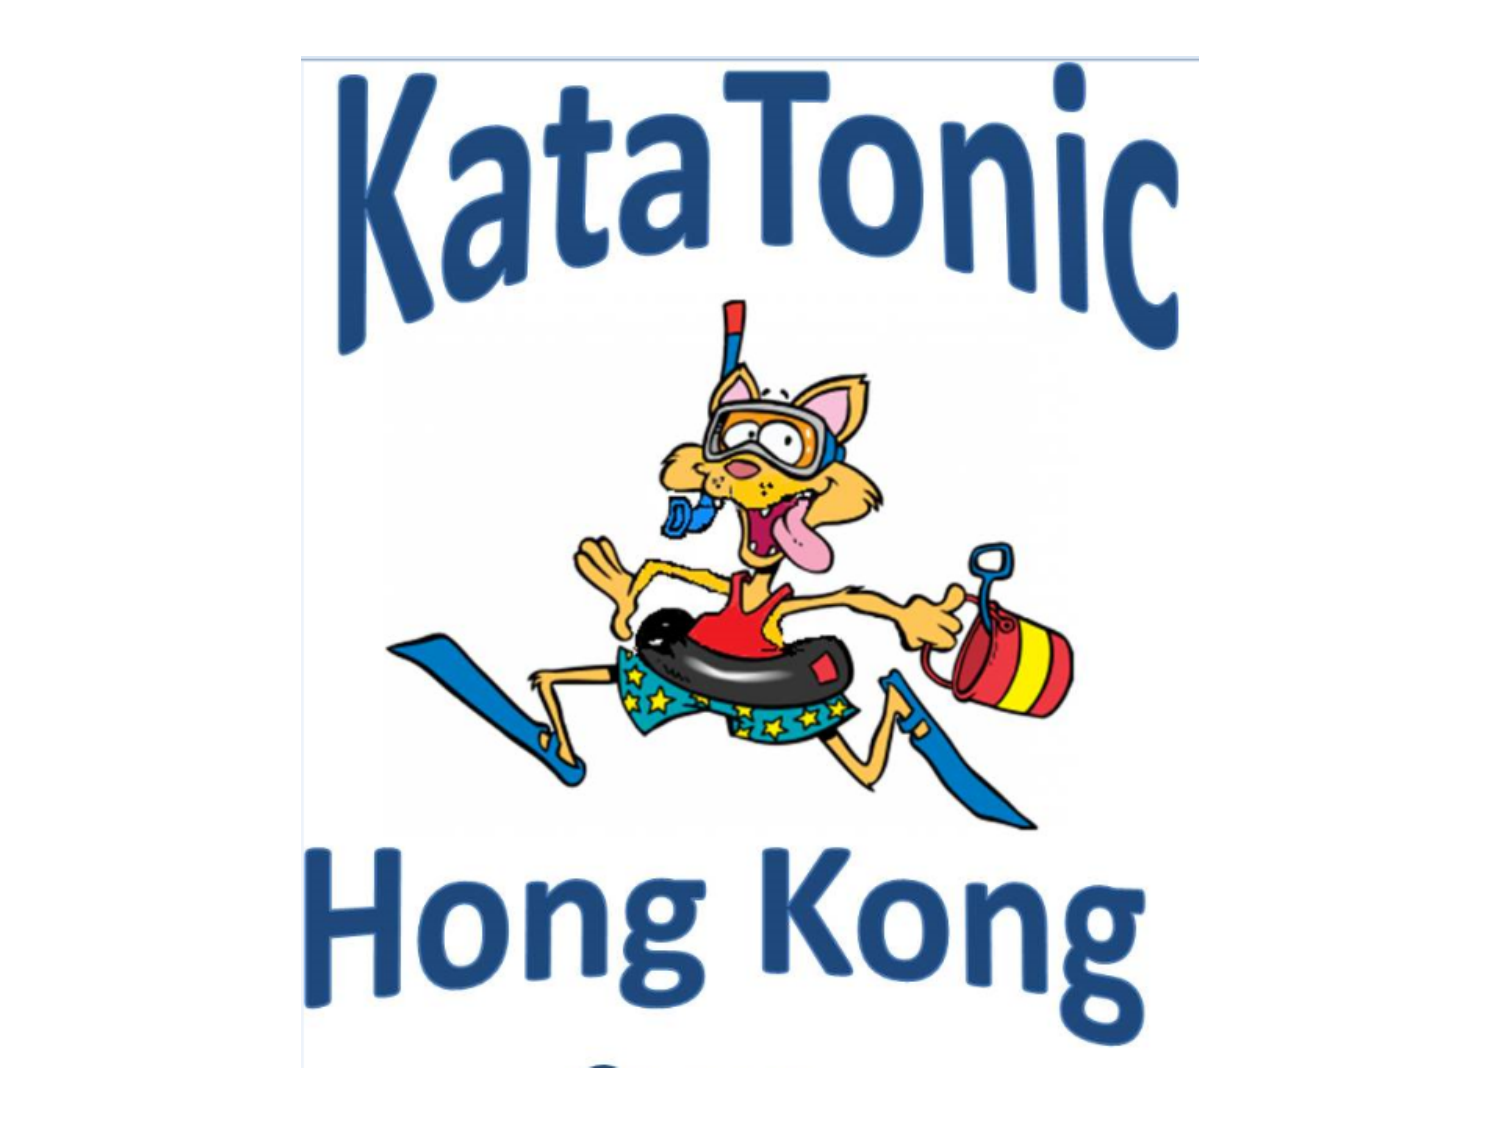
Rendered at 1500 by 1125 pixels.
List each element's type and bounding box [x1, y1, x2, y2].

picture [301, 56, 1199, 1069]
